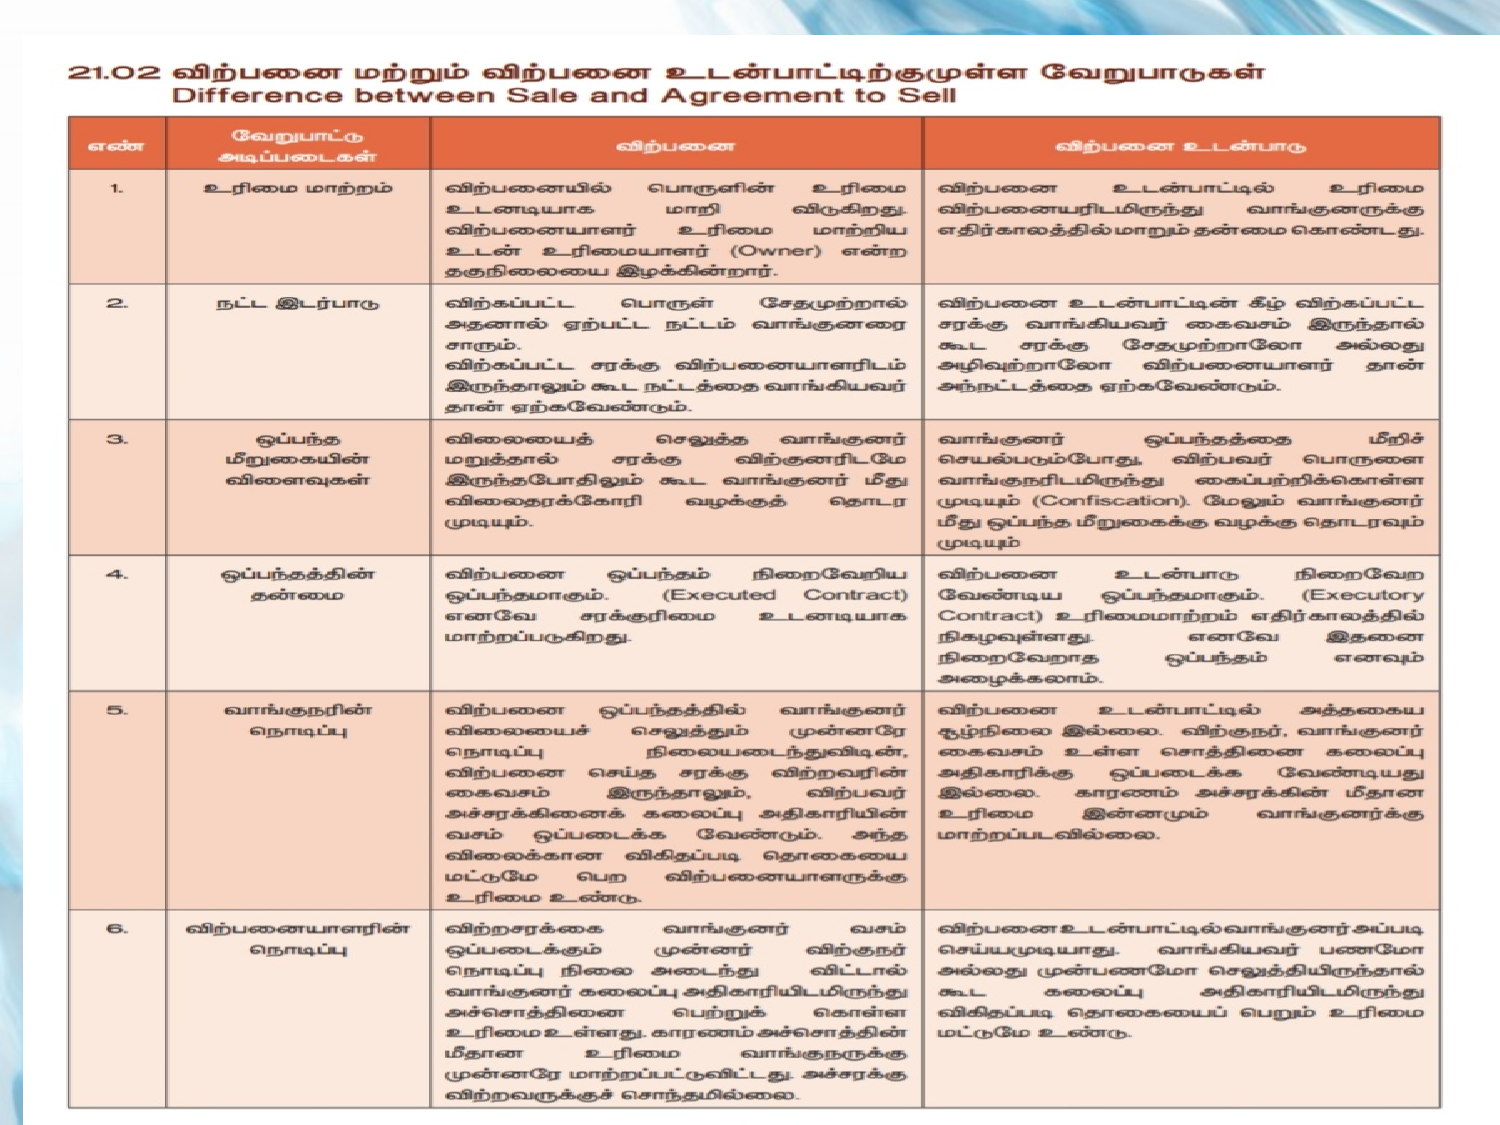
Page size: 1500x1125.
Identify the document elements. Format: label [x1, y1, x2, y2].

list [23, 34, 1500, 1125]
picture [0, 0, 1500, 1125]
